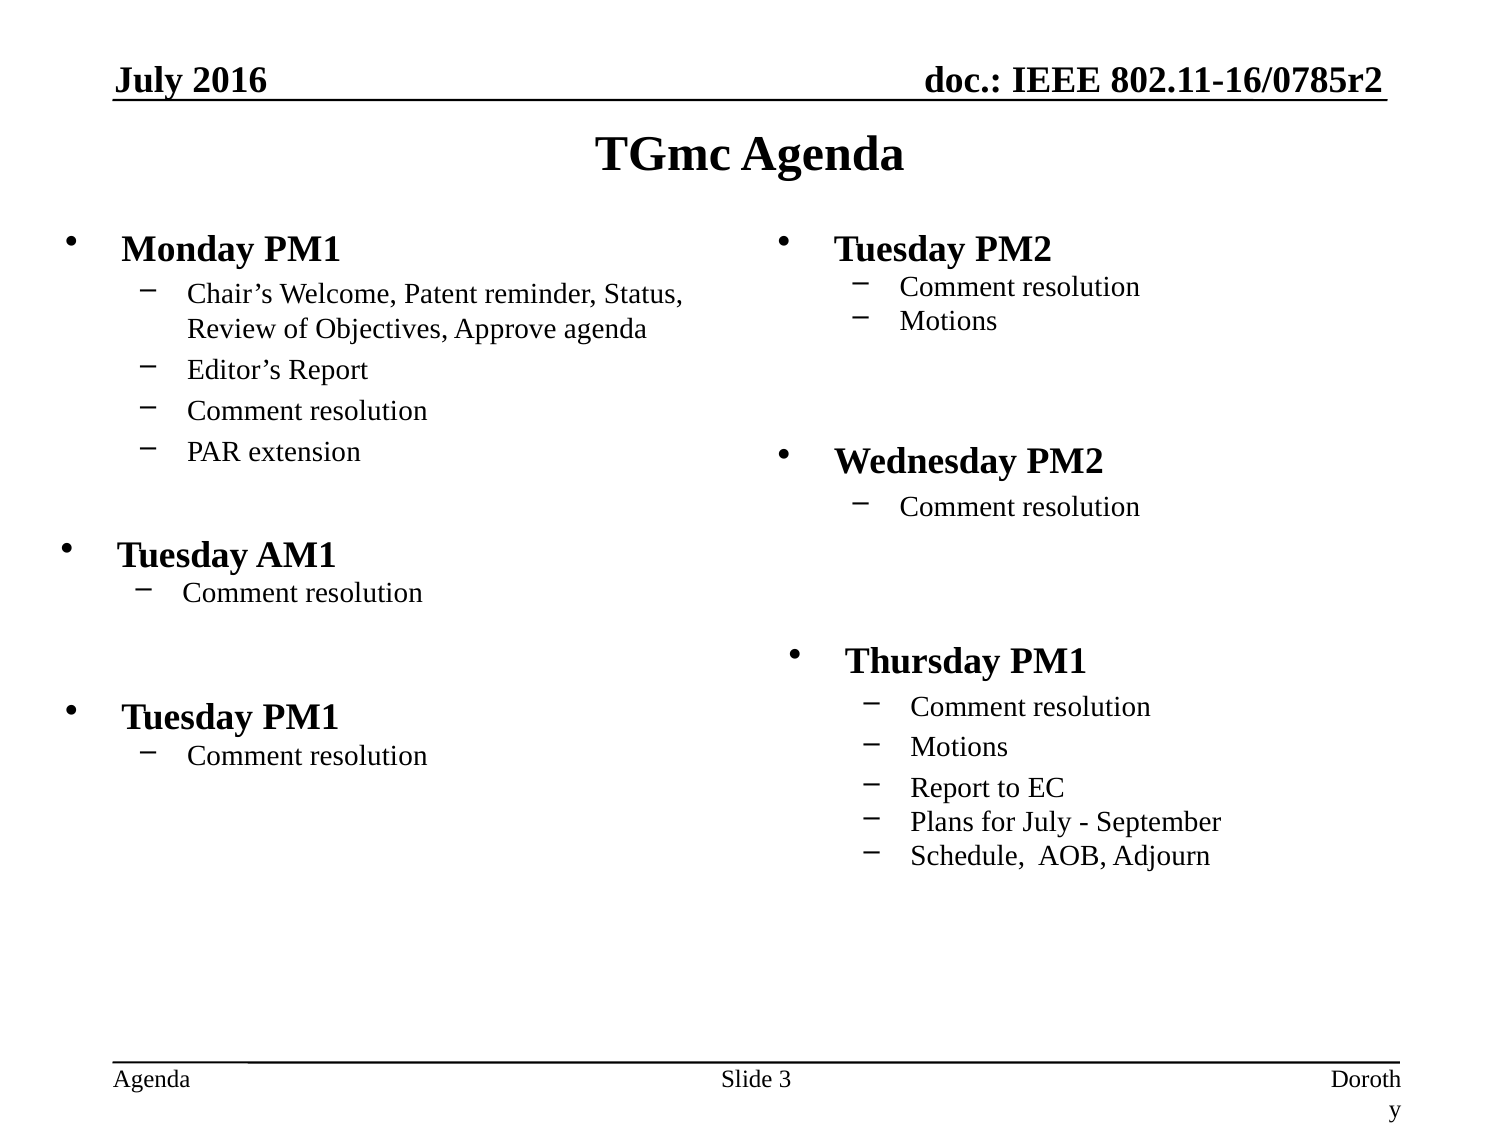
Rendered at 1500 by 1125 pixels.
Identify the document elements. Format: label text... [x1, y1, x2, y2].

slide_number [114, 54, 425, 100]
slide_number Slide 3 [712, 1062, 800, 1093]
text_box Tuesday PM1 Comment resolution [50, 693, 812, 857]
text_box Wednesday PM2 Comment resolution [762, 437, 1475, 738]
text_box Thursday PM1 Comment resolution Motions Report to EC Plans for July - September Schedule, AOB, Adjourn [773, 637, 1385, 913]
footer Dorothy Stanley, HP Enterprise [1325, 1062, 1402, 1093]
title TGmc Agenda [112, 112, 1388, 188]
text_box Tuesday PM2 Comment resolution Motions [762, 224, 1500, 388]
text_box Tuesday AM1 Comment resolution [45, 531, 762, 694]
text_box Monday PM1 Chair’s Welcome, Patent reminder, Status, Review of Objectives, Approve agenda Editor’s Report Comment resolution PAR extension [50, 224, 708, 531]
